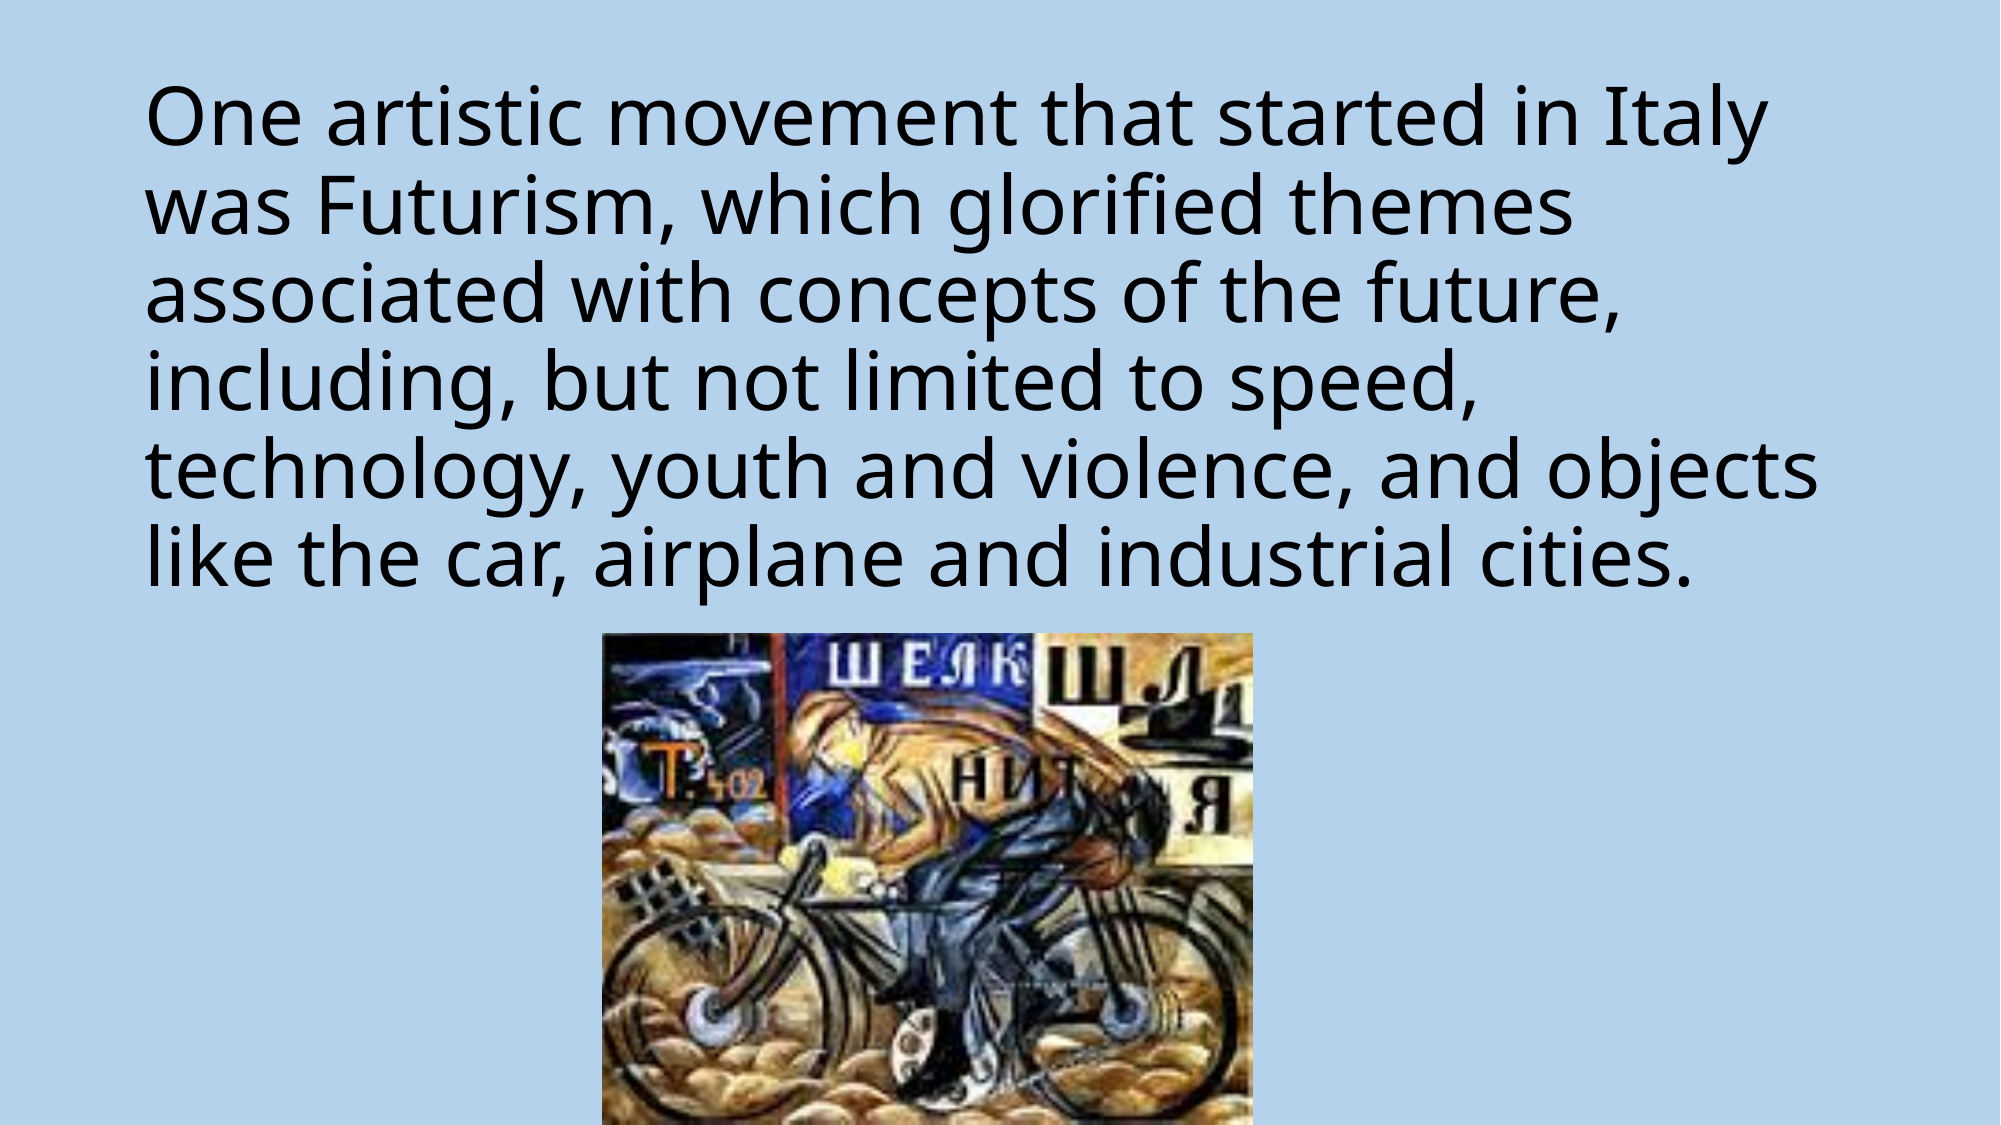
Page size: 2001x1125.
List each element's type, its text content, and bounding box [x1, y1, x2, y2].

picture [601, 633, 1253, 1125]
title One artistic movement that started in Italy was Futurism, which glorified themes associated with concepts of the future, including, but not limited to speed, technology, youth and violence, and objects like the car, airplane and industrial cities. [129, 33, 1855, 646]
